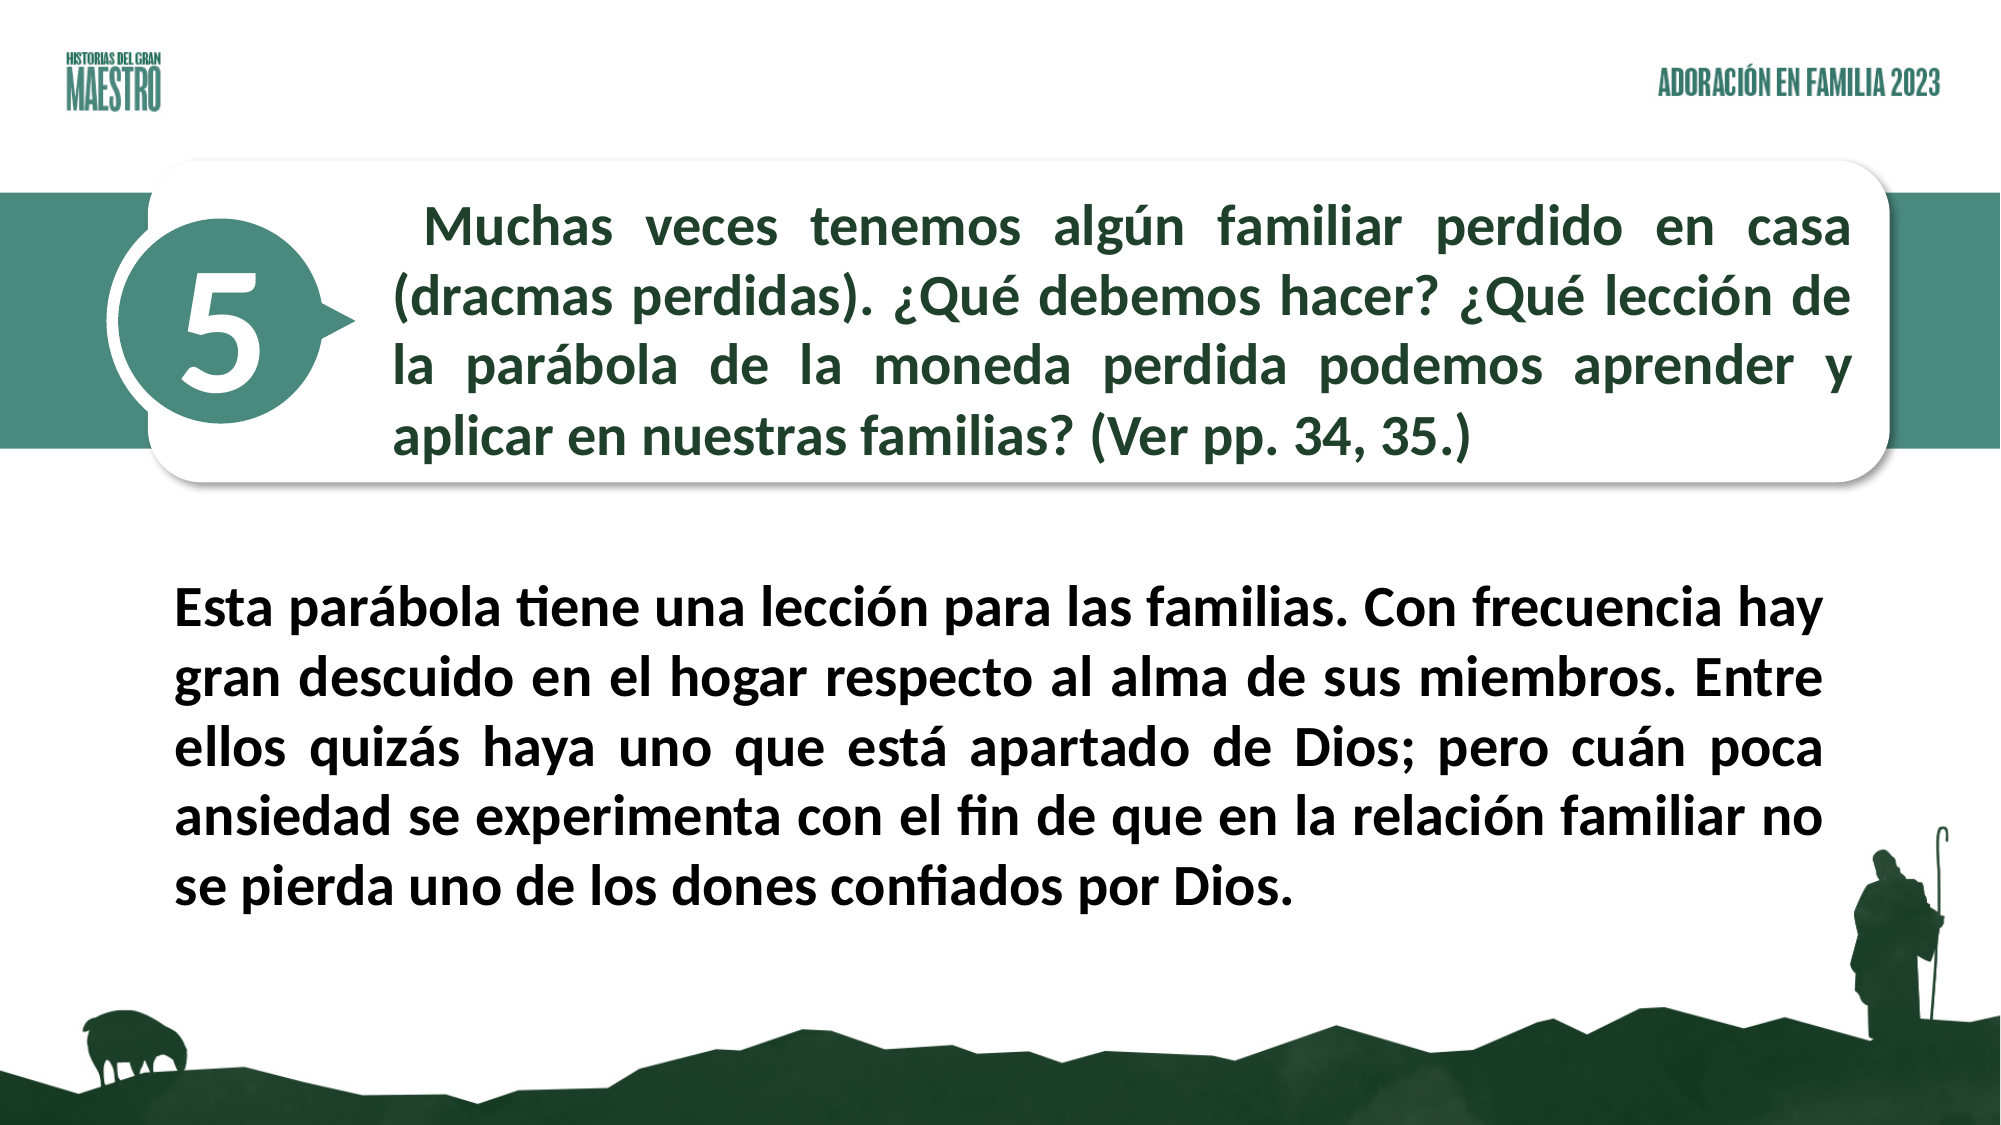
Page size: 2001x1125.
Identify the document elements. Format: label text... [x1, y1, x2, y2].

text_box Esta parábola tiene una lección para las familias. Con frecuencia hay gran descuido en el hogar respecto al alma de sus miembros. Entre ellos quizás haya uno que está apartado de Dios; pero cuán poca ansiedad se experimenta con el fin de que en la relación familiar no se pierda uno de los dones confiados por Dios. [160, 560, 1840, 925]
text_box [0, 160, 2000, 483]
picture [0, 0, 2001, 1125]
